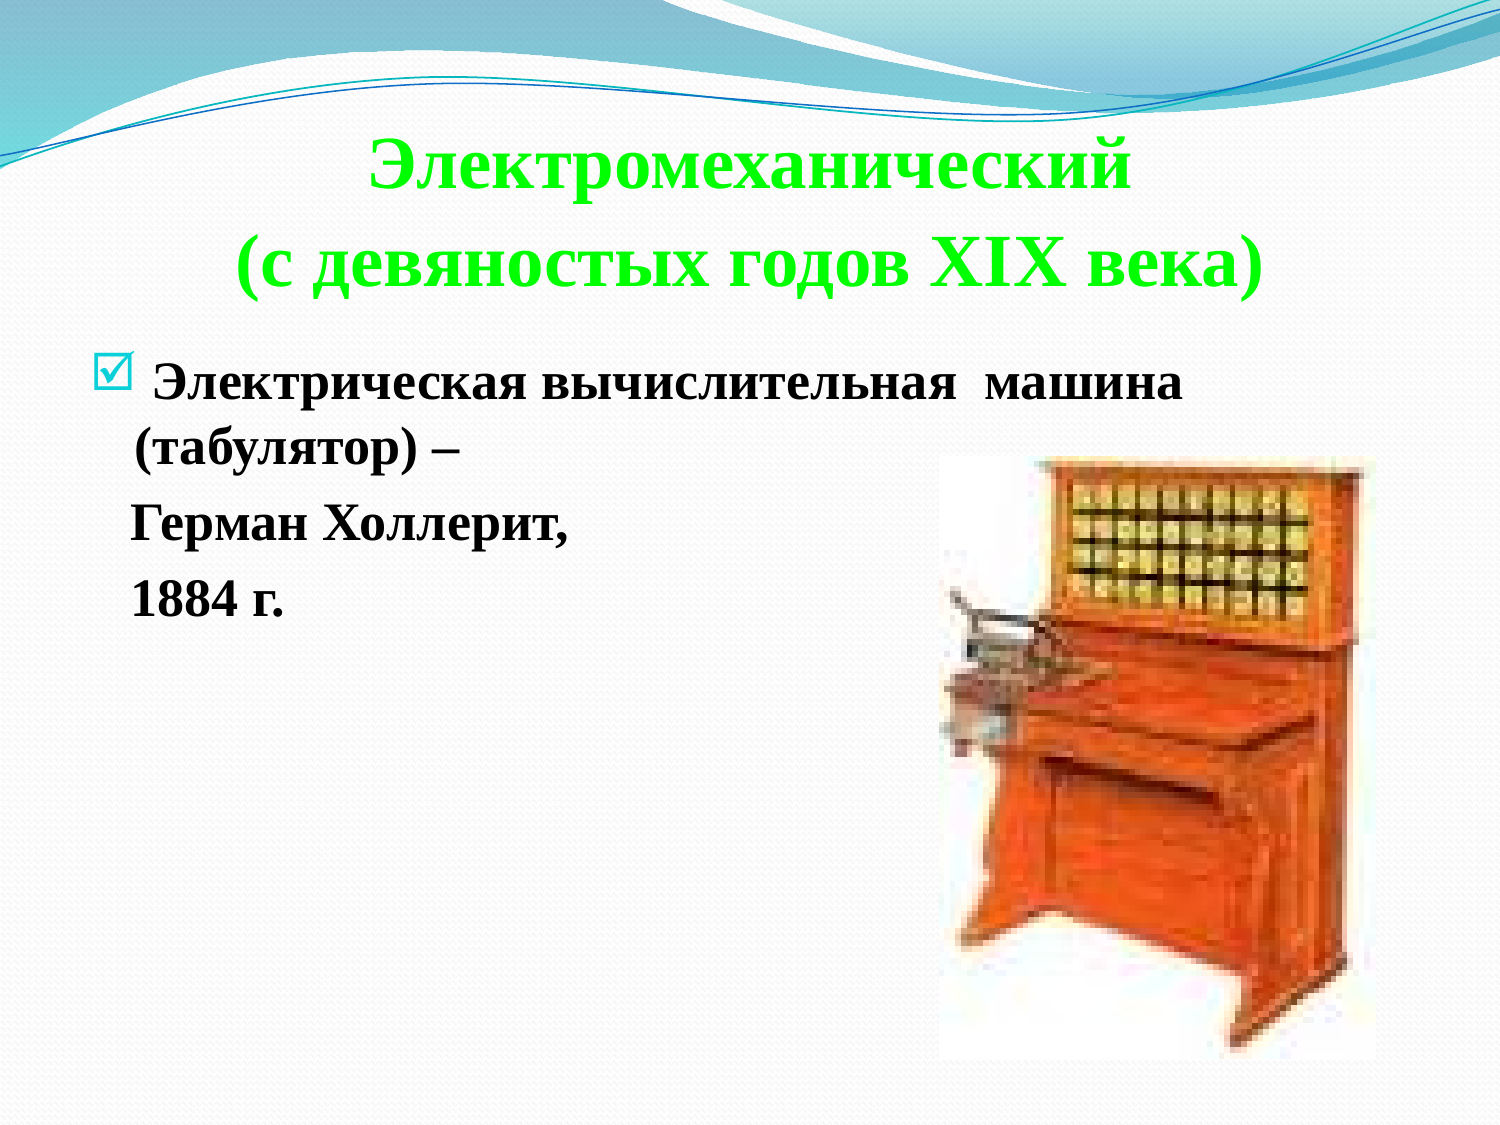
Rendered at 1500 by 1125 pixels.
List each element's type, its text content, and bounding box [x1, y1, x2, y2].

list Электрическая вычислительная машина (табулятор) – Герман Холлерит, 1884 г. [74, 337, 1426, 1071]
title Электромеханический (с девяностых годов XIX века) [74, 115, 1426, 304]
table_header [931, 457, 1382, 1070]
picture [938, 455, 1377, 1059]
